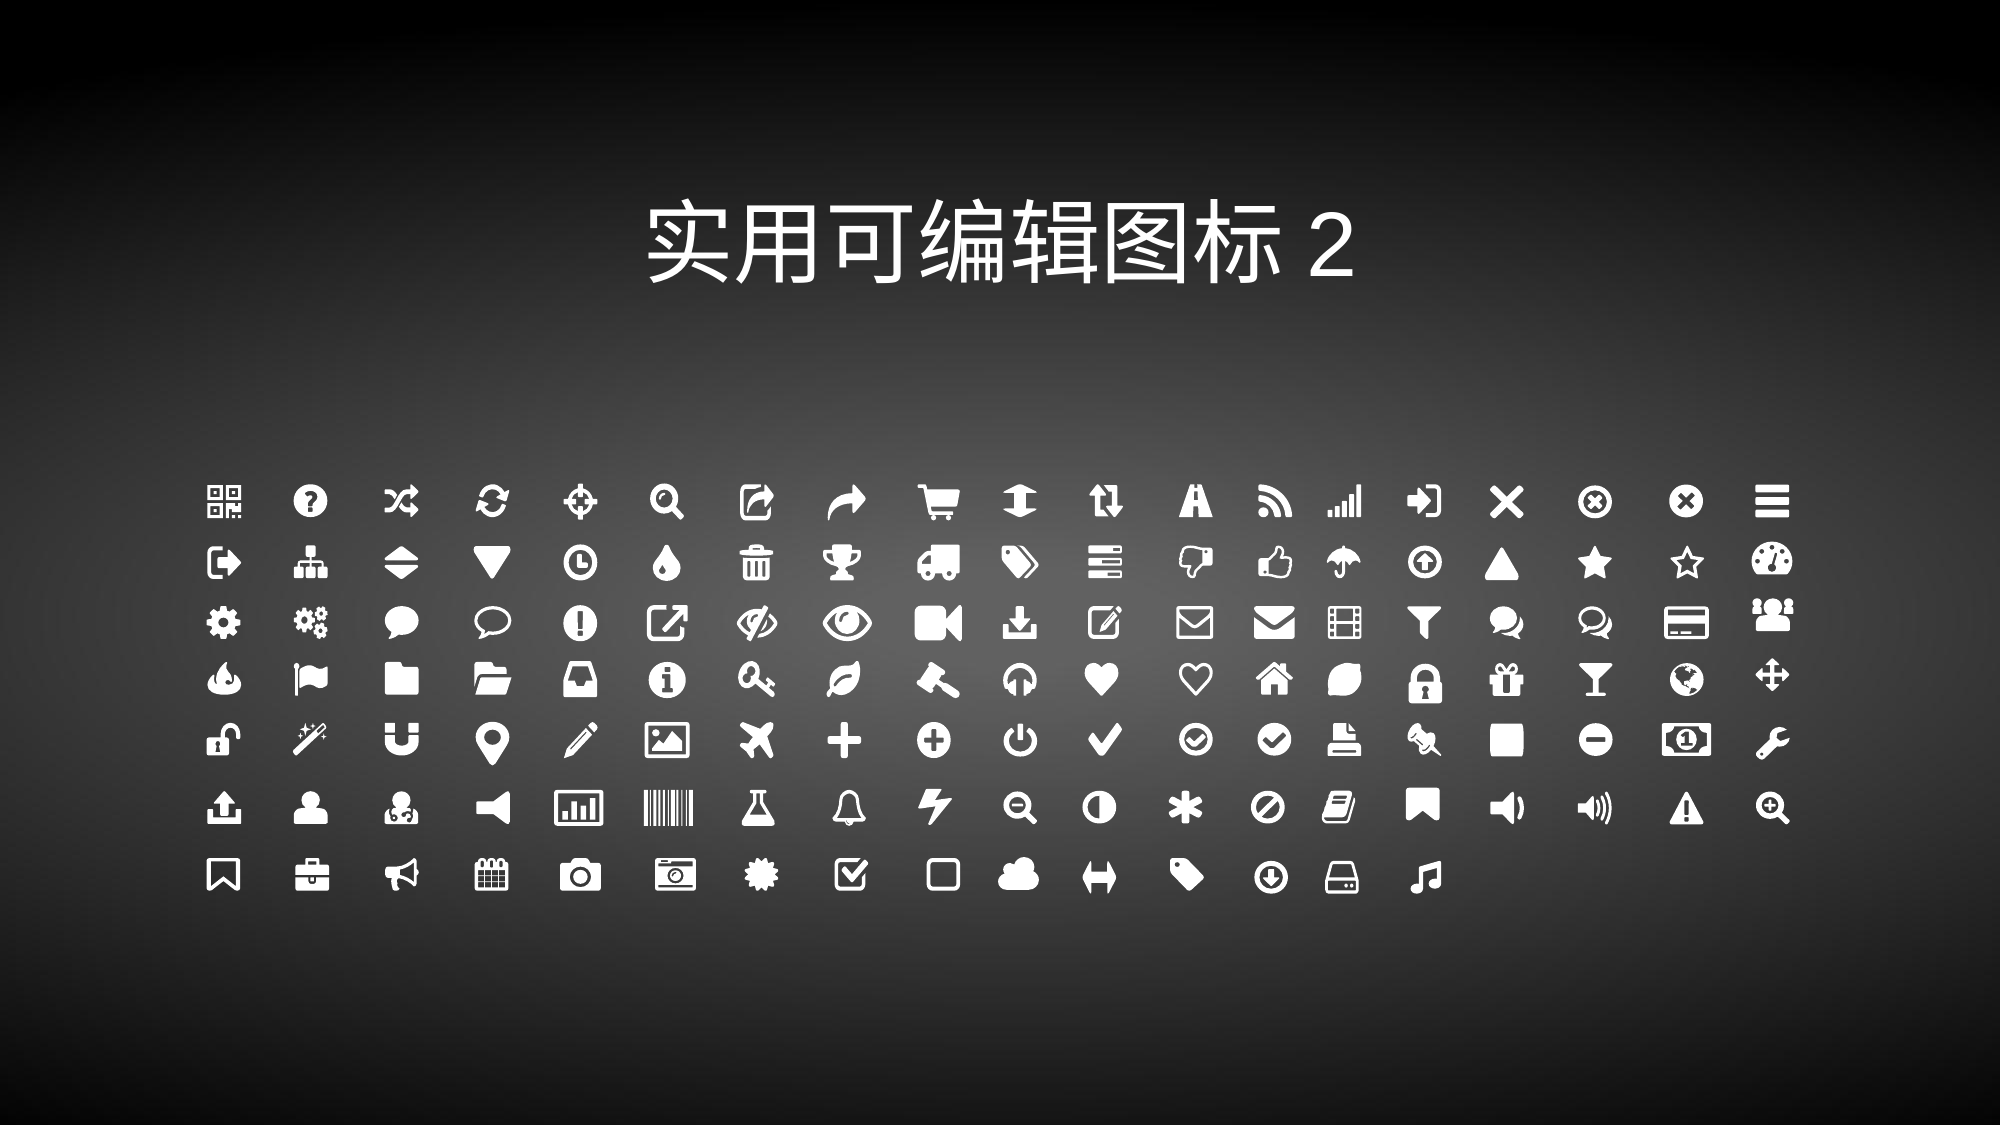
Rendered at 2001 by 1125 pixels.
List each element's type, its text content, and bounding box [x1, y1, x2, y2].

text_box 实用可编辑图标2 [506, 177, 1493, 303]
picture [0, 0, 2000, 1125]
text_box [206, 483, 1794, 894]
